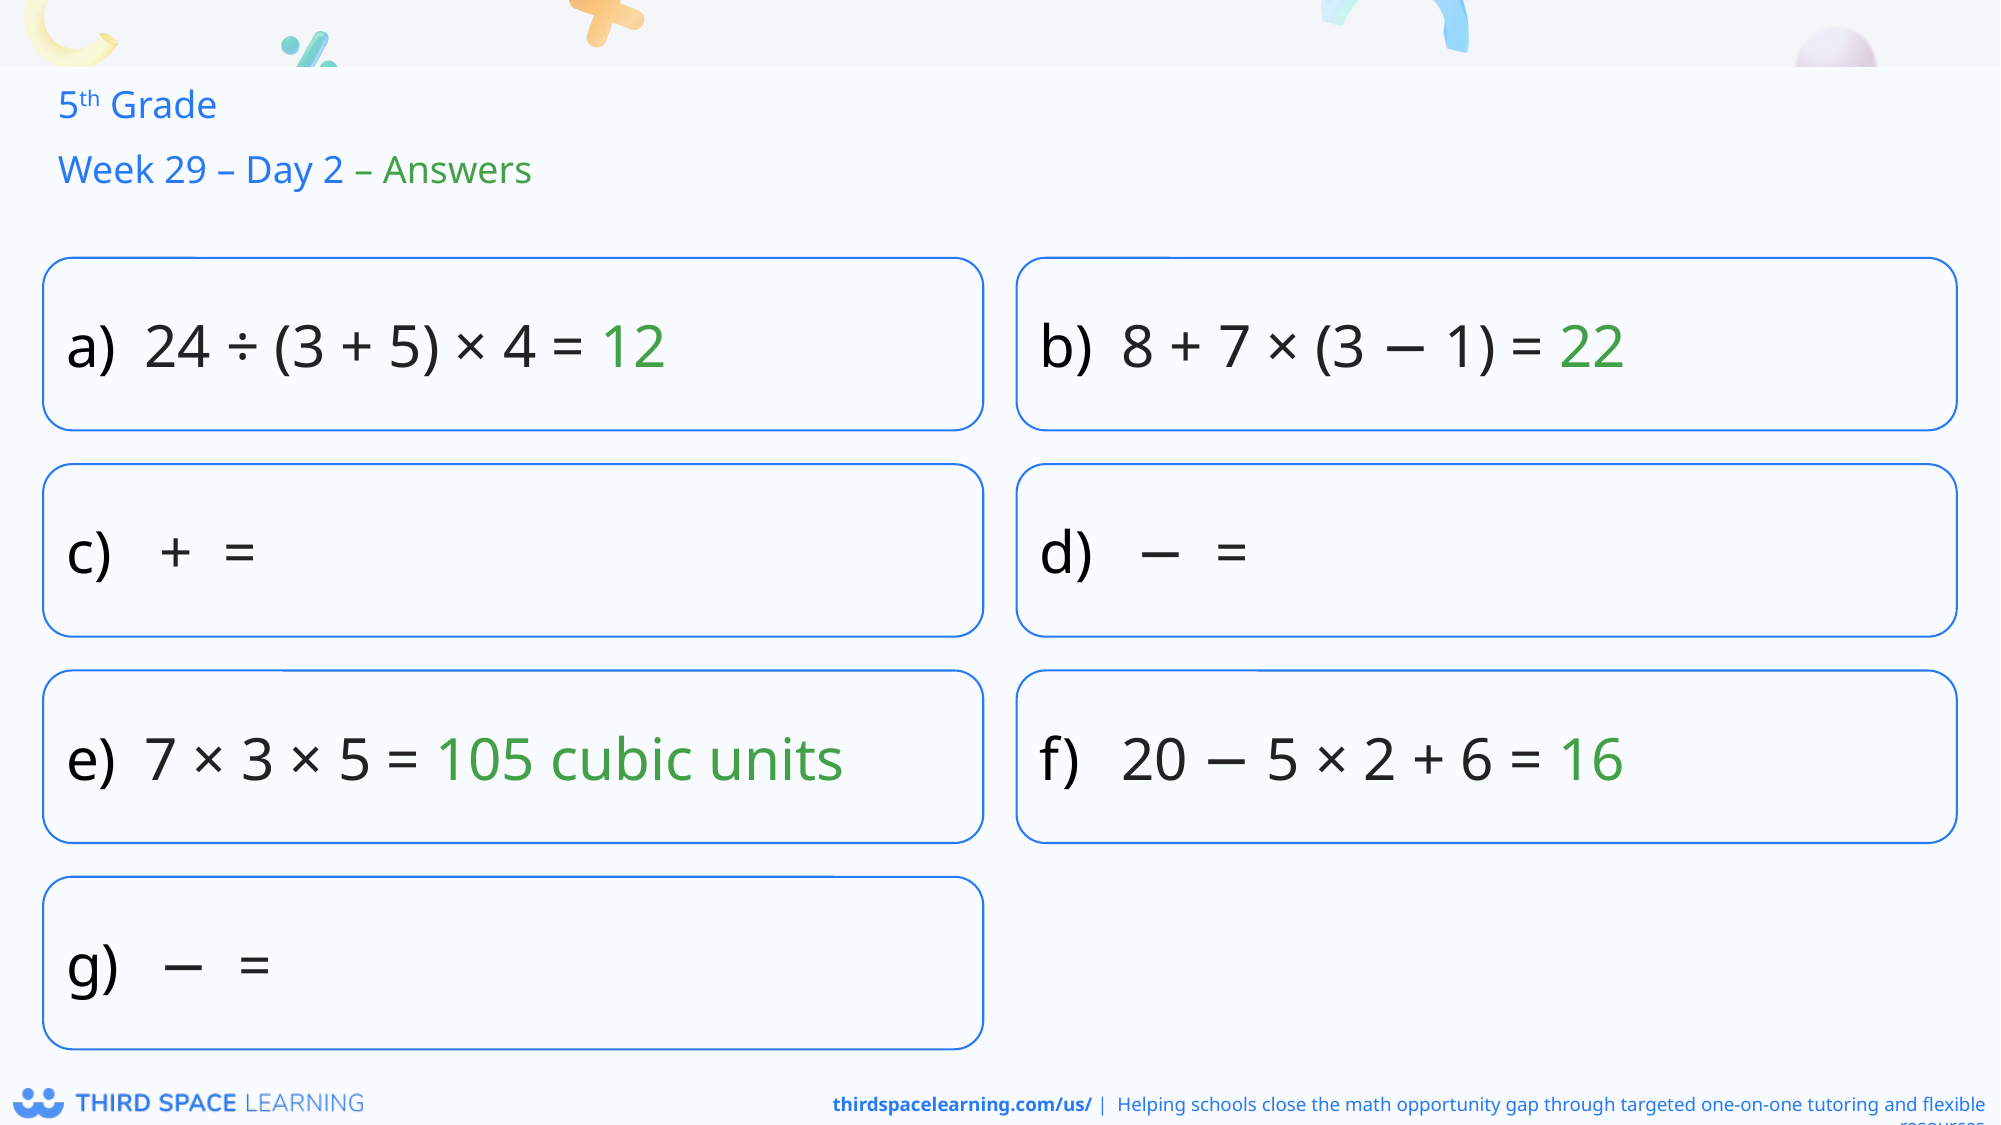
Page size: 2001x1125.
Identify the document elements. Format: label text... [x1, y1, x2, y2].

picture [13, 1088, 365, 1119]
text_box 5th Grade Week 29 – Day 2 – Answers [43, 73, 705, 212]
list 8 + 7 × (3 − 1) = 22 [1106, 272, 1939, 416]
list 24 ÷ (3 + 5) × 4 = 12 [129, 272, 962, 416]
list 7 × 3 × 5 = 105 cubic units [129, 684, 962, 829]
picture [0, 0, 2000, 67]
list 20 − 5 × 2 + 6 = 16 [1106, 684, 1939, 829]
